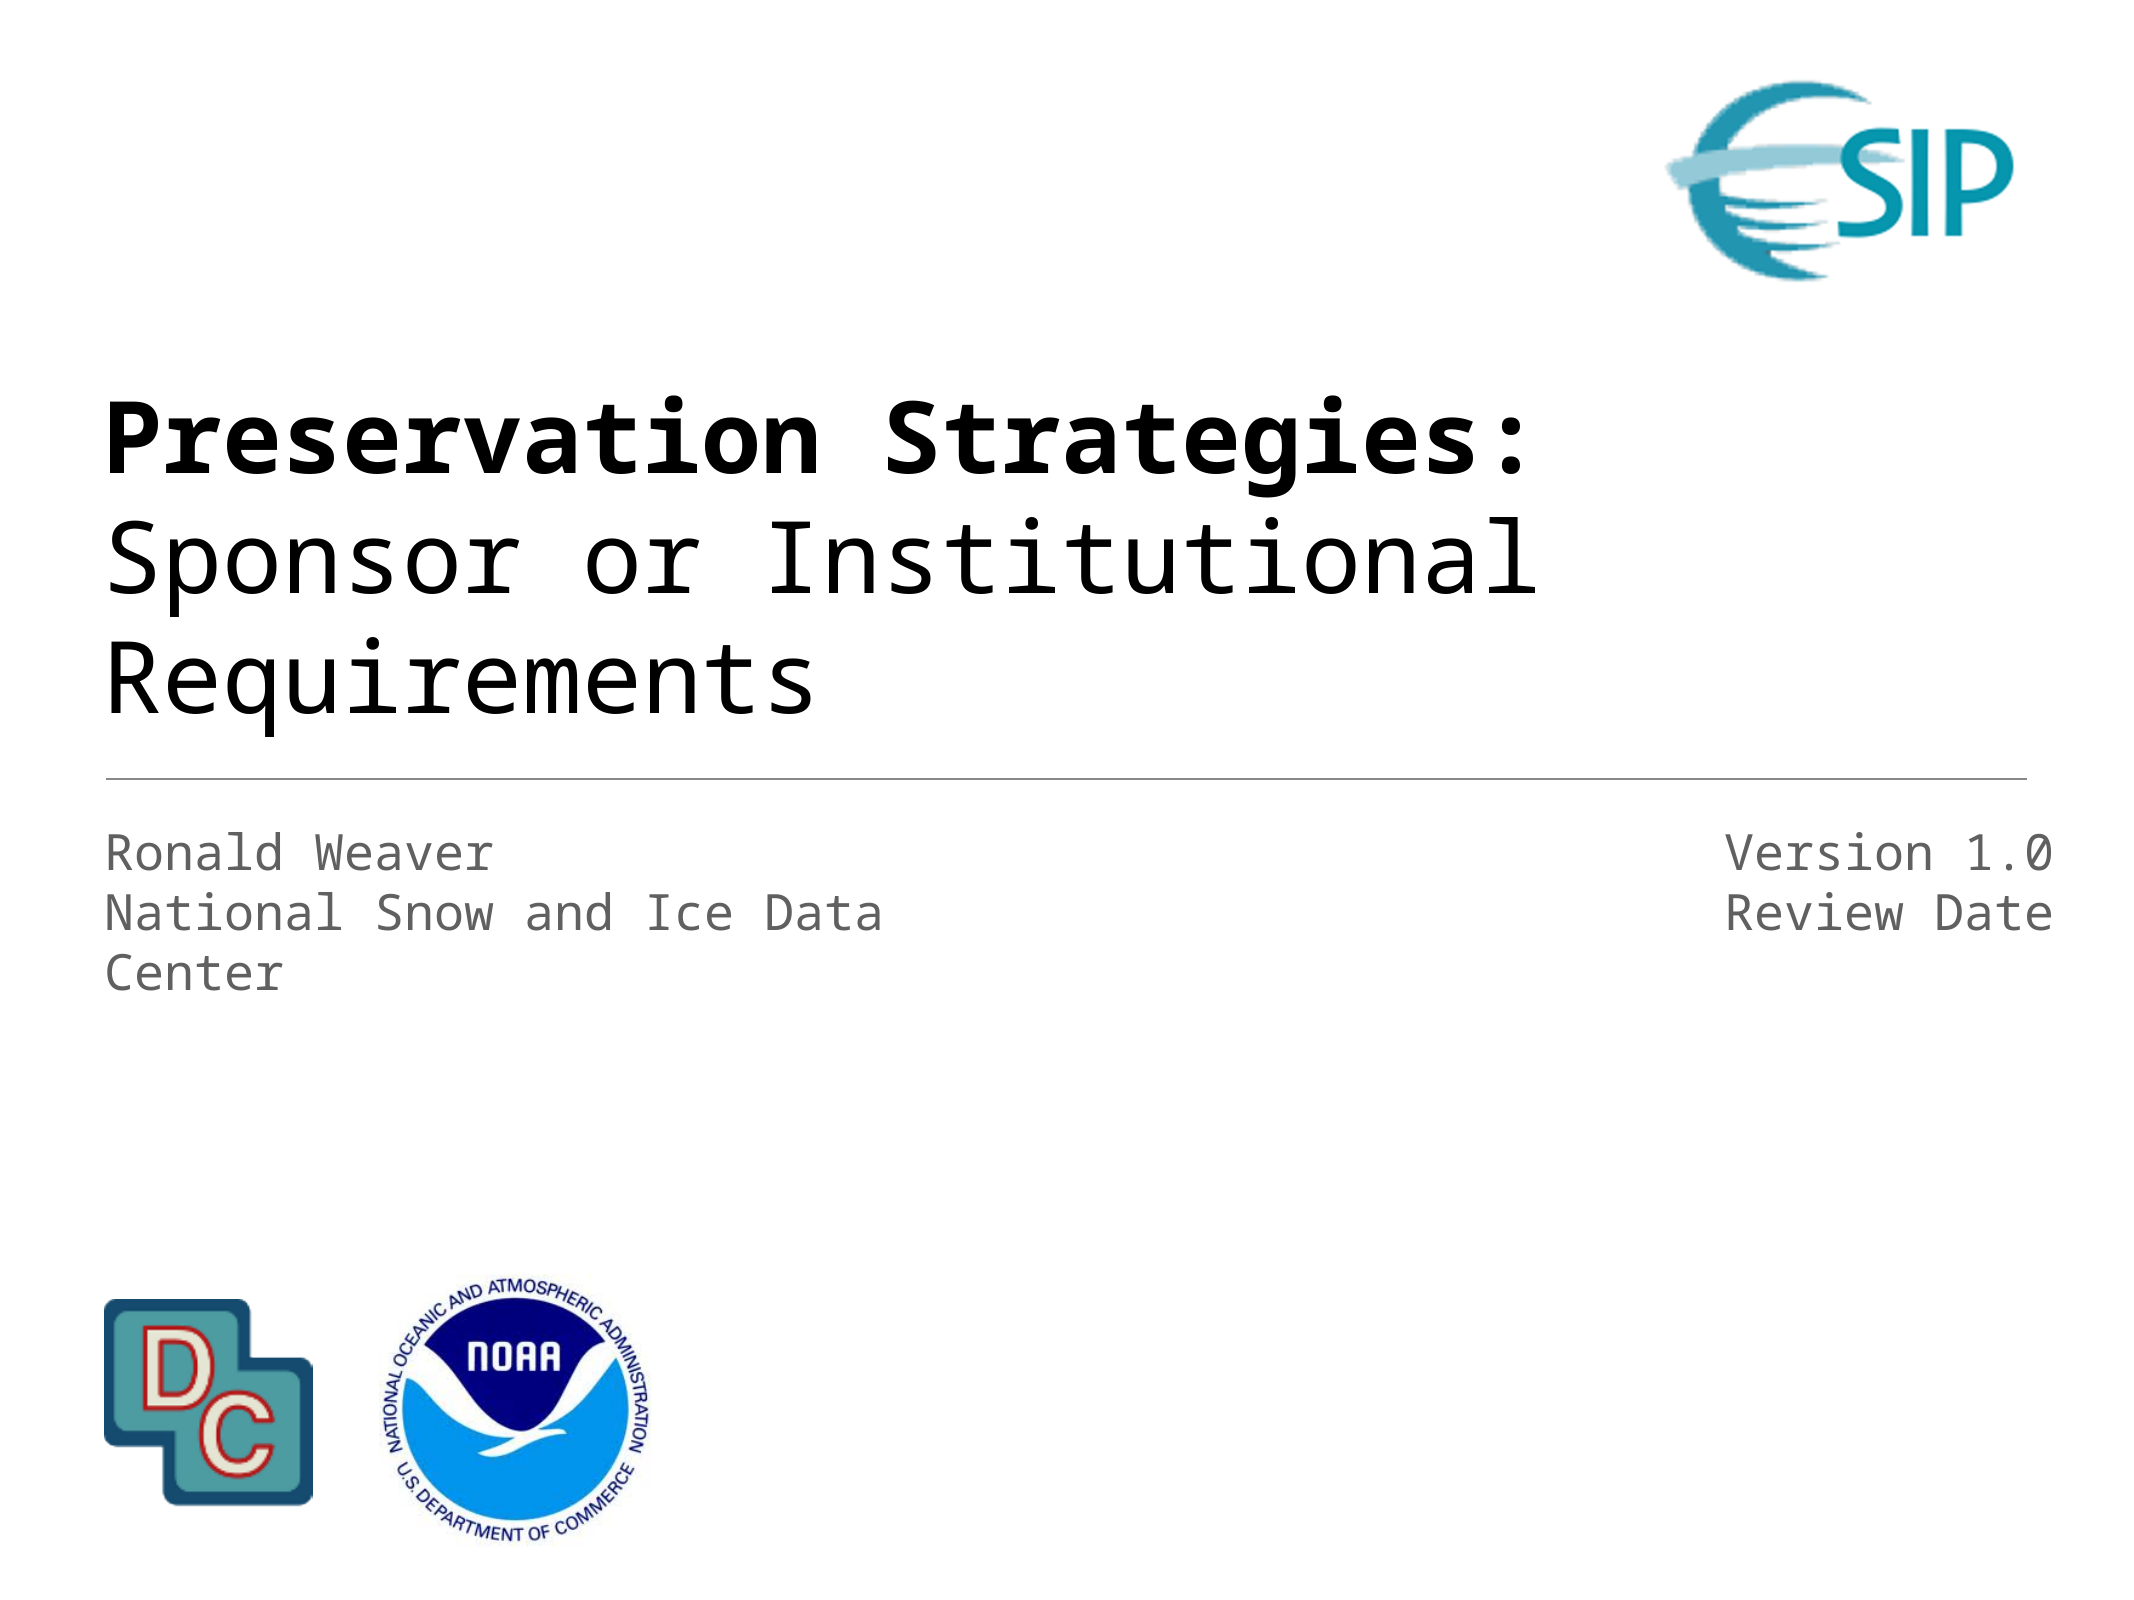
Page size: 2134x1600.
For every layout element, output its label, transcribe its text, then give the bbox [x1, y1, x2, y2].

picture [1654, 62, 2030, 220]
picture [104, 1299, 313, 1530]
title Preservation Strategies: Sponsor or Institutional Requirements [93, 220, 2040, 742]
text_box Version 1.0 Review Date [1091, 812, 2063, 1334]
picture [379, 1274, 651, 1547]
list Ronald Weaver National Snow and Ice Data Center [95, 812, 1067, 1334]
